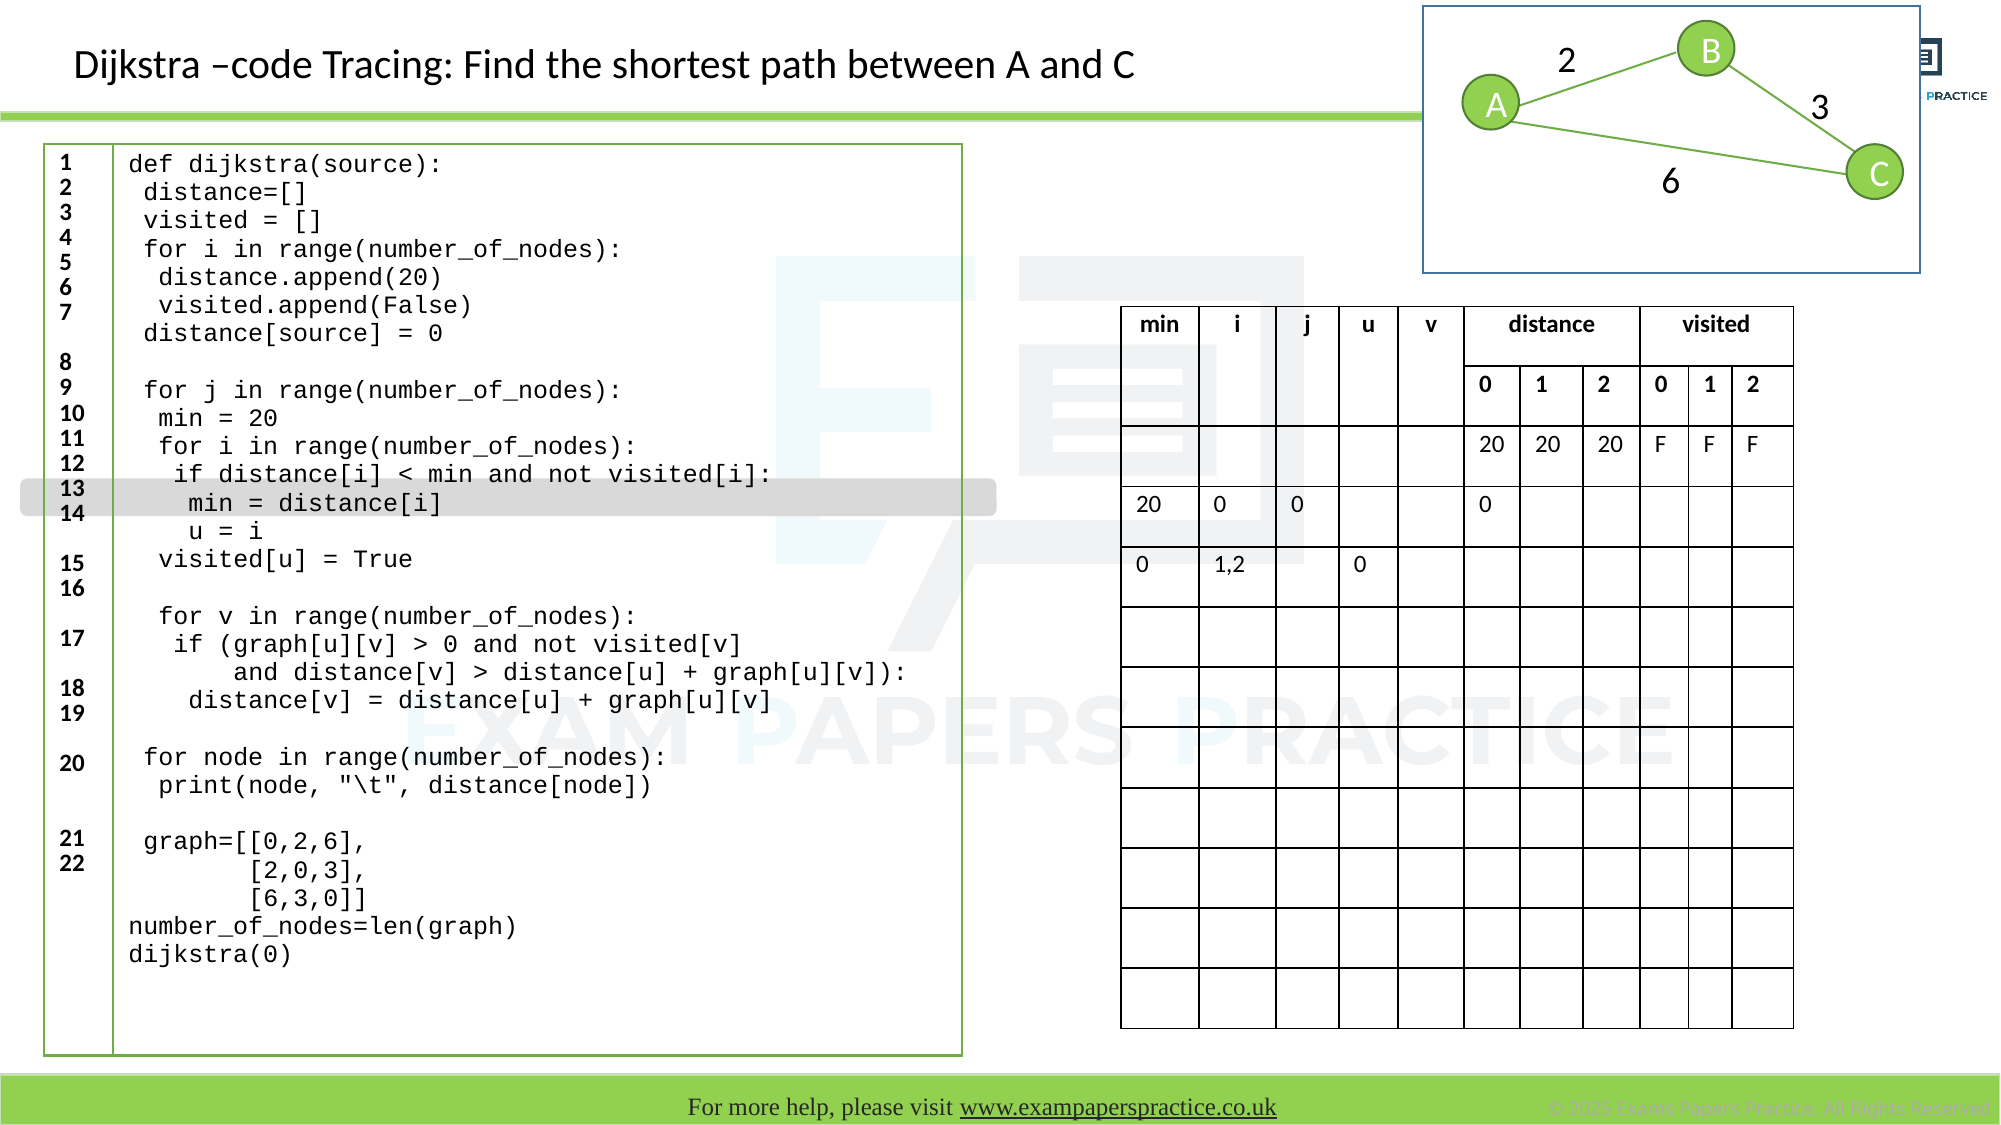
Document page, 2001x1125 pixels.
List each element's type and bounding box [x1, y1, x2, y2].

table_cell [1200, 668, 1275, 726]
table_cell [1584, 487, 1639, 546]
table_cell [1122, 909, 1198, 967]
table_cell [1689, 849, 1731, 907]
table_cell [1584, 969, 1639, 1028]
table_cell [1340, 728, 1397, 787]
table_cell [1200, 608, 1275, 666]
table_cell [1733, 668, 1793, 726]
table_cell [1122, 427, 1198, 486]
table_cell [1641, 608, 1688, 666]
table_cell [1277, 608, 1338, 666]
table_cell [1340, 789, 1397, 847]
table_cell [1733, 548, 1793, 606]
table_cell [1641, 969, 1688, 1028]
table_cell [1465, 608, 1519, 666]
text_box [20, 478, 43, 517]
table_cell [1399, 849, 1463, 907]
table_cell [1641, 367, 1688, 425]
table_cell [1689, 789, 1731, 847]
table_cell [1465, 789, 1519, 847]
table_cell [1340, 487, 1397, 546]
table_cell [1733, 789, 1793, 847]
table_header [45, 145, 112, 1054]
table_cell [1641, 849, 1688, 907]
table_cell [1641, 548, 1688, 606]
table_cell [1521, 548, 1582, 606]
table_cell [1689, 367, 1731, 425]
table_cell [1465, 367, 1519, 425]
table_cell [1521, 608, 1582, 666]
table_cell [1399, 668, 1463, 726]
table_cell [1641, 668, 1688, 726]
table_cell [1584, 849, 1639, 907]
table_cell [1399, 487, 1463, 546]
table_cell [1465, 548, 1519, 606]
table_cell [1689, 969, 1731, 1028]
table_header [114, 145, 961, 1054]
table_cell [1200, 849, 1275, 907]
table_cell [1641, 789, 1688, 847]
table_cell [1465, 849, 1519, 907]
table_cell [1584, 367, 1639, 425]
table_cell [1399, 789, 1463, 847]
table_cell [1122, 668, 1198, 726]
table_cell [1733, 608, 1793, 666]
table_header [1122, 307, 1198, 425]
table_cell [1200, 909, 1275, 967]
table_cell [1733, 909, 1793, 967]
table_cell [1689, 608, 1731, 666]
table_cell [1200, 427, 1275, 486]
table_cell [1200, 789, 1275, 847]
table_cell [1340, 608, 1397, 666]
table_cell [1689, 728, 1731, 787]
table_cell [1200, 969, 1275, 1028]
table_cell [1584, 427, 1639, 486]
table_cell [1689, 909, 1731, 967]
table_cell [1277, 849, 1338, 907]
table_cell [1733, 969, 1793, 1028]
table_cell [1399, 969, 1463, 1028]
table_cell [1521, 909, 1582, 967]
table_cell [1465, 969, 1519, 1028]
table_cell [1521, 427, 1582, 486]
table_cell [1277, 969, 1338, 1028]
table_cell [1122, 608, 1198, 666]
table_cell [1584, 789, 1639, 847]
table_cell [1465, 487, 1519, 546]
table_cell [1465, 909, 1519, 967]
table_cell [1584, 728, 1639, 787]
table_cell [1689, 668, 1731, 726]
table_cell [1465, 427, 1519, 486]
table_cell [1340, 668, 1397, 726]
text_box [58, 29, 1152, 94]
table_cell [1122, 969, 1198, 1028]
table_cell [1733, 728, 1793, 787]
table_cell [1521, 849, 1582, 907]
table_cell [1277, 728, 1338, 787]
table_header [1399, 307, 1463, 425]
table_cell [1733, 849, 1793, 907]
table_header [1465, 307, 1639, 365]
table_cell [1689, 487, 1731, 546]
table_cell [1200, 487, 1275, 546]
table_cell [1277, 789, 1338, 847]
table_cell [1733, 427, 1793, 486]
table_cell [1584, 909, 1639, 967]
table_cell [1641, 728, 1688, 787]
table_cell [1340, 909, 1397, 967]
table_cell [1521, 728, 1582, 787]
table_cell [1399, 728, 1463, 787]
table_cell [1641, 427, 1688, 486]
table_cell [1399, 548, 1463, 606]
table_cell [1584, 668, 1639, 726]
table_cell [1277, 909, 1338, 967]
table_cell [1584, 548, 1639, 606]
table_cell [1200, 728, 1275, 787]
table_cell [1521, 367, 1582, 425]
table_cell [1340, 969, 1397, 1028]
table_cell [1641, 487, 1688, 546]
table_cell [1122, 487, 1198, 546]
table_cell [1521, 789, 1582, 847]
table_header [1200, 307, 1275, 425]
text_box [1422, 5, 1921, 274]
table_cell [1340, 427, 1397, 486]
table_cell [1277, 487, 1338, 546]
table_cell [1200, 548, 1275, 606]
table_cell [1521, 668, 1582, 726]
table_cell [1399, 608, 1463, 666]
table_cell [1465, 668, 1519, 726]
table_cell [1584, 608, 1639, 666]
table_header [1340, 307, 1397, 425]
table_cell [1689, 548, 1731, 606]
table_cell [1521, 487, 1582, 546]
table_cell [1340, 548, 1397, 606]
table_cell [1277, 548, 1338, 606]
table_cell [1277, 668, 1338, 726]
table_cell [1733, 367, 1793, 425]
table_header [1277, 307, 1338, 425]
table_cell [1122, 548, 1198, 606]
table_cell [1122, 789, 1198, 847]
table_cell [1340, 849, 1397, 907]
table_cell [1733, 487, 1793, 546]
table_cell [1399, 427, 1463, 486]
table_cell [1399, 909, 1463, 967]
table_cell [1521, 969, 1582, 1028]
text_box [963, 478, 997, 517]
table_cell [1689, 427, 1731, 486]
table_cell [1122, 728, 1198, 787]
table_cell [1277, 427, 1338, 486]
table_header [1641, 307, 1793, 365]
table_cell [1641, 909, 1688, 967]
table_cell [1122, 849, 1198, 907]
table_cell [1465, 728, 1519, 787]
